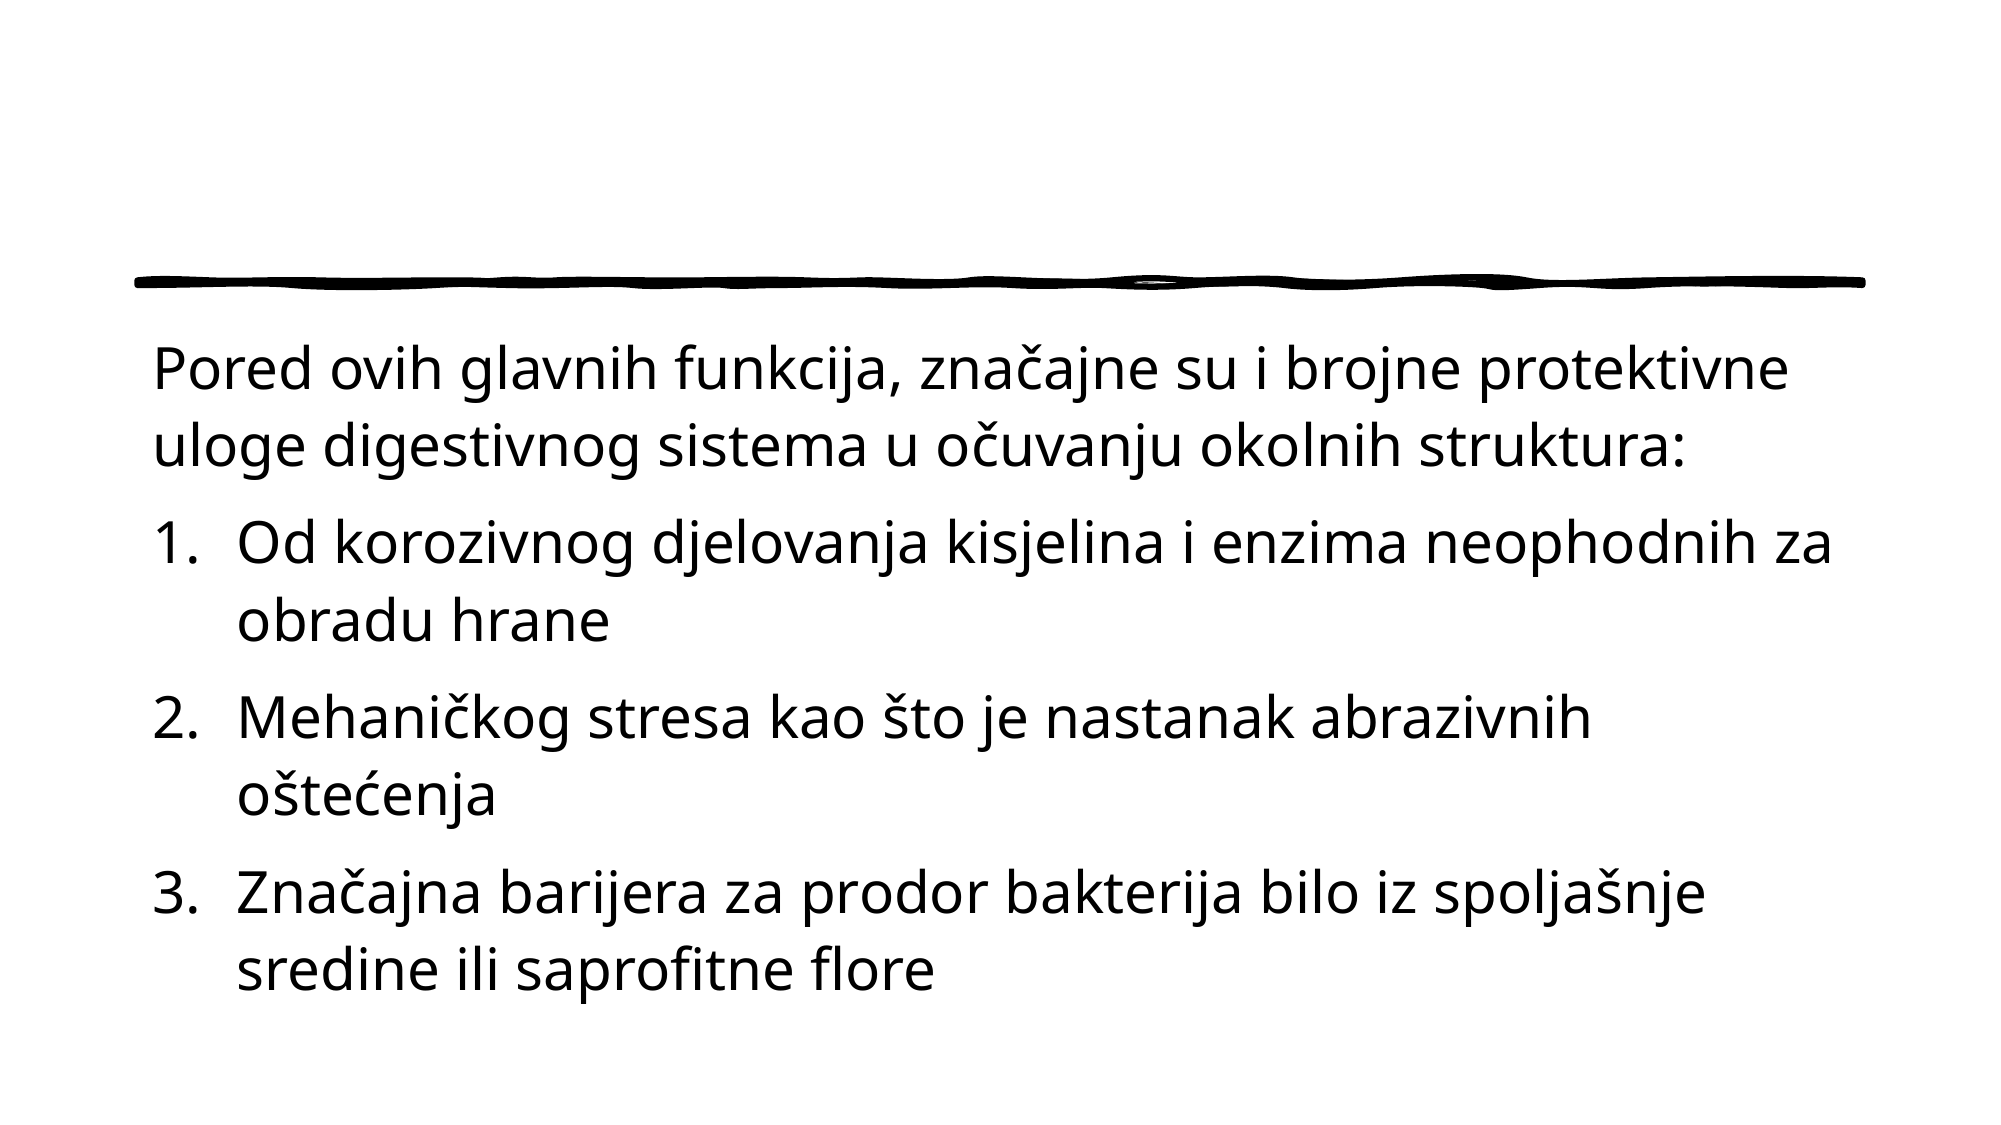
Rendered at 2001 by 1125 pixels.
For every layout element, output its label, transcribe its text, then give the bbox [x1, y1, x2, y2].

list Pored ovih glavnih funkcija, značajne su i brojne protektivne uloge digestivnog sistema u očuvanju okolnih struktura: Od korozivnog djelovanja kisjelina i enzima neophodnih za obradu hrane Mehaničkog stresa kao što je nastanak abrazivnih oštećenja Značajna barijera za prodor bakterija bilo iz spoljašnje sredine ili saprofitne flore [137, 316, 1863, 1014]
